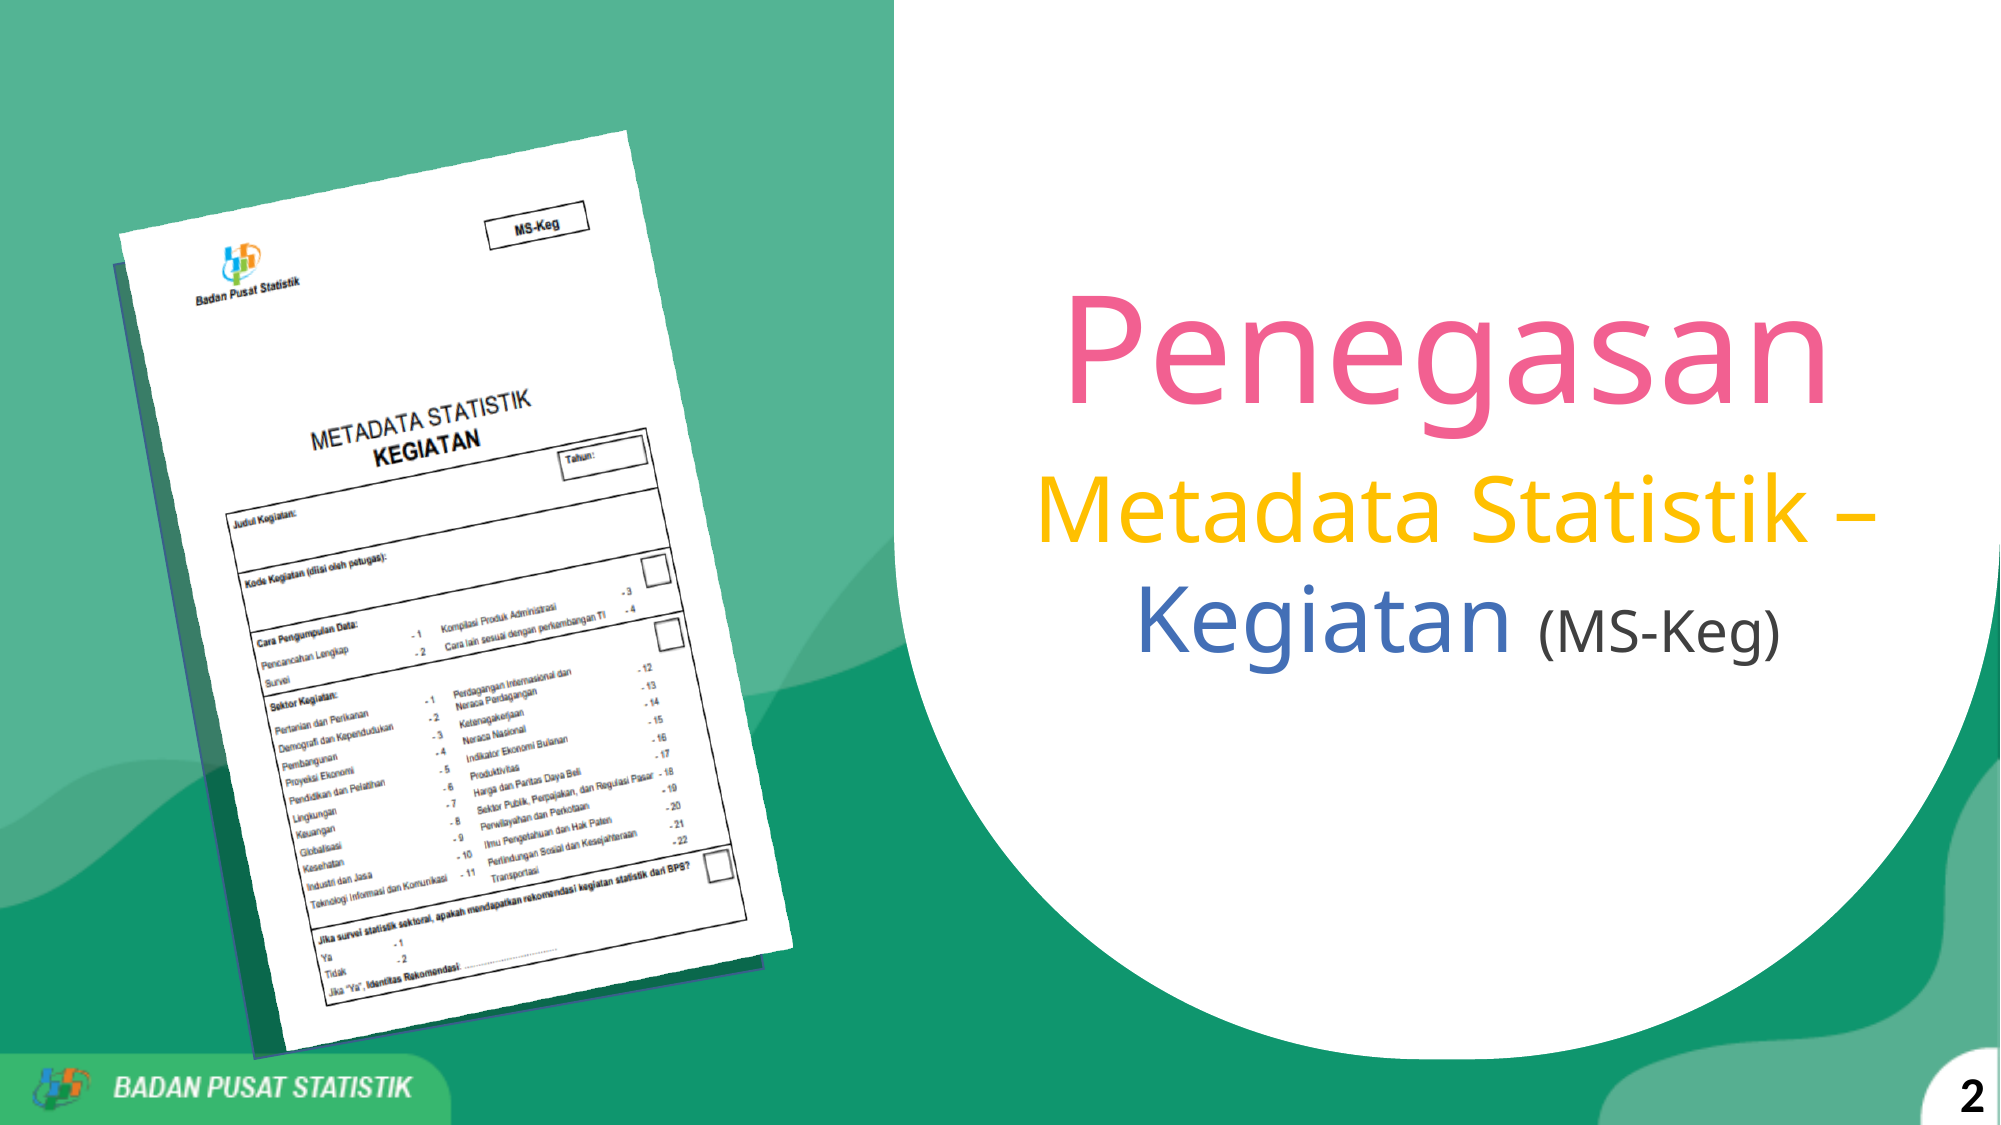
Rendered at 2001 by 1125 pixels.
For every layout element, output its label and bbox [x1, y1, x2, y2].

picture [0, 0, 2000, 1125]
text_box [180, 173, 714, 1020]
